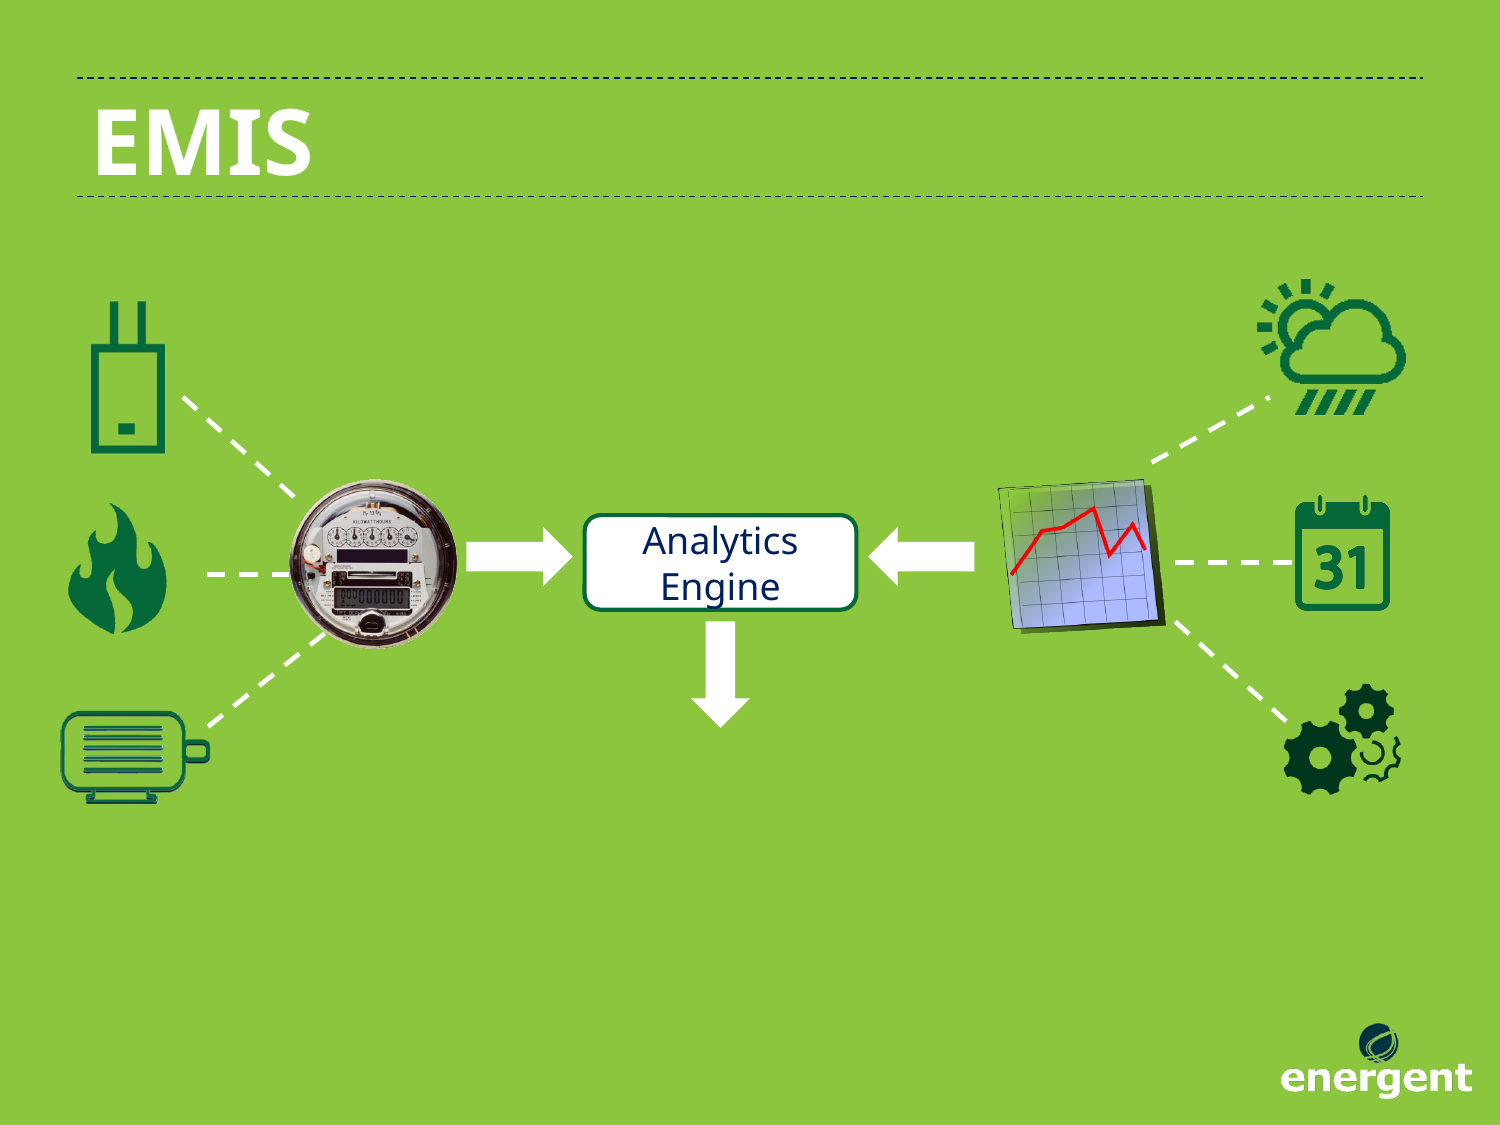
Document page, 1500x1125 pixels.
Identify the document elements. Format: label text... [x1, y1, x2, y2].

picture [1281, 491, 1405, 615]
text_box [1151, 396, 1270, 463]
picture [41, 290, 218, 468]
text_box [464, 525, 575, 588]
picture [1257, 273, 1406, 421]
picture [1281, 680, 1404, 797]
text_box Analytics Engine [582, 513, 859, 612]
picture [52, 503, 184, 634]
picture [289, 479, 457, 649]
title EMIS [75, 45, 1425, 233]
text_box [866, 525, 977, 589]
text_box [182, 396, 302, 504]
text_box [1174, 621, 1294, 729]
picture [997, 479, 1166, 635]
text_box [206, 633, 325, 729]
text_box [689, 619, 752, 730]
picture [40, 692, 222, 823]
picture [1281, 1023, 1472, 1099]
